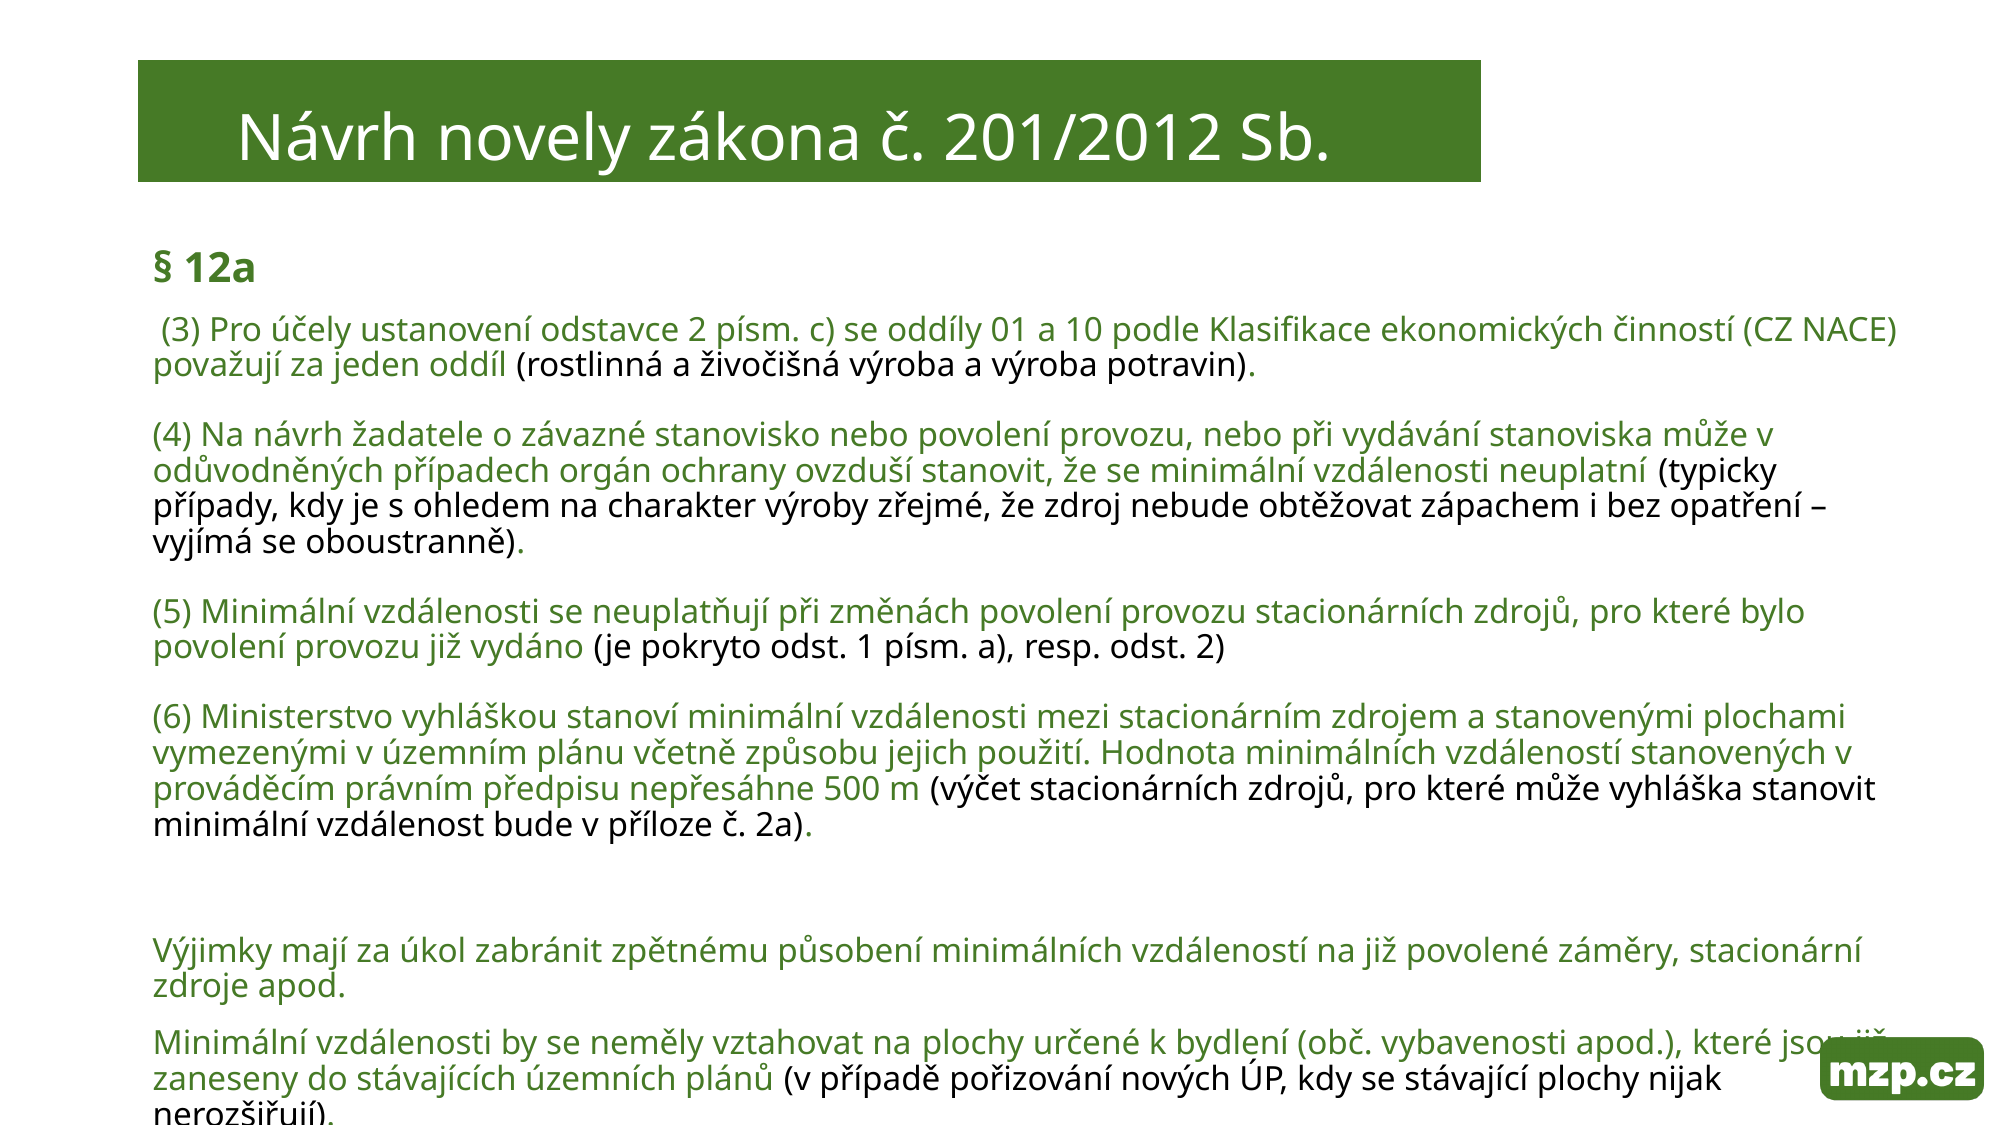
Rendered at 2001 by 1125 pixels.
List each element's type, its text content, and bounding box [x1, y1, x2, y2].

title Návrh novely zákona č. 201/2012 Sb. [137, 59, 1482, 183]
list § 12a (3) Pro účely ustanovení odstavce 2 písm. c) se oddíly 01 a 10 podle Klasifikace ekonomických činností (CZ NACE) považují za jeden oddíl (rostlinná a živočišná výroba a výroba potravin). (4) Na návrh žadatele o závazné stanovisko nebo povolení provozu, nebo při vydávání stanoviska může v odůvodněných případech orgán ochrany ovzduší stanovit, že se minimální vzdálenosti neuplatní (typicky případy, kdy je s ohledem na charakter výroby zřejmé, že zdroj nebude obtěžovat zápachem i bez opatření – vyjímá se oboustranně). (5) Minimální vzdálenosti se neuplatňují při změnách povolení provozu stacionárních zdrojů, pro které bylo povolení provozu již vydáno (je pokryto odst. 1 písm. a), resp. odst. 2) (6) Ministerstvo vyhláškou stanoví minimální vzdálenosti mezi stacionárním zdrojem a stanovenými plochami vymezenými v územním plánu včetně způsobu jejich použití. Hodnota minimálních vzdáleností stanovených v prováděcím právním předpisu nepřesáhne 500 m (výčet stacionárních zdrojů, pro které může vyhláška stanovit minimální vzdálenost bude v příloze č. 2a). Výjimky mají za úkol zabránit zpětnému působení minimálních vzdáleností na již povolené záměry, stacionární zdroje apod. Minimální vzdálenosti by se neměly vztahovat na plochy určené k bydlení (obč. vybavenosti apod.), které jsou již zaneseny do stávajících územních plánů (v případě pořizování nových ÚP, kdy se stávající plochy nijak nerozšiřují). [137, 238, 1924, 1066]
picture [1789, 959, 2000, 1125]
